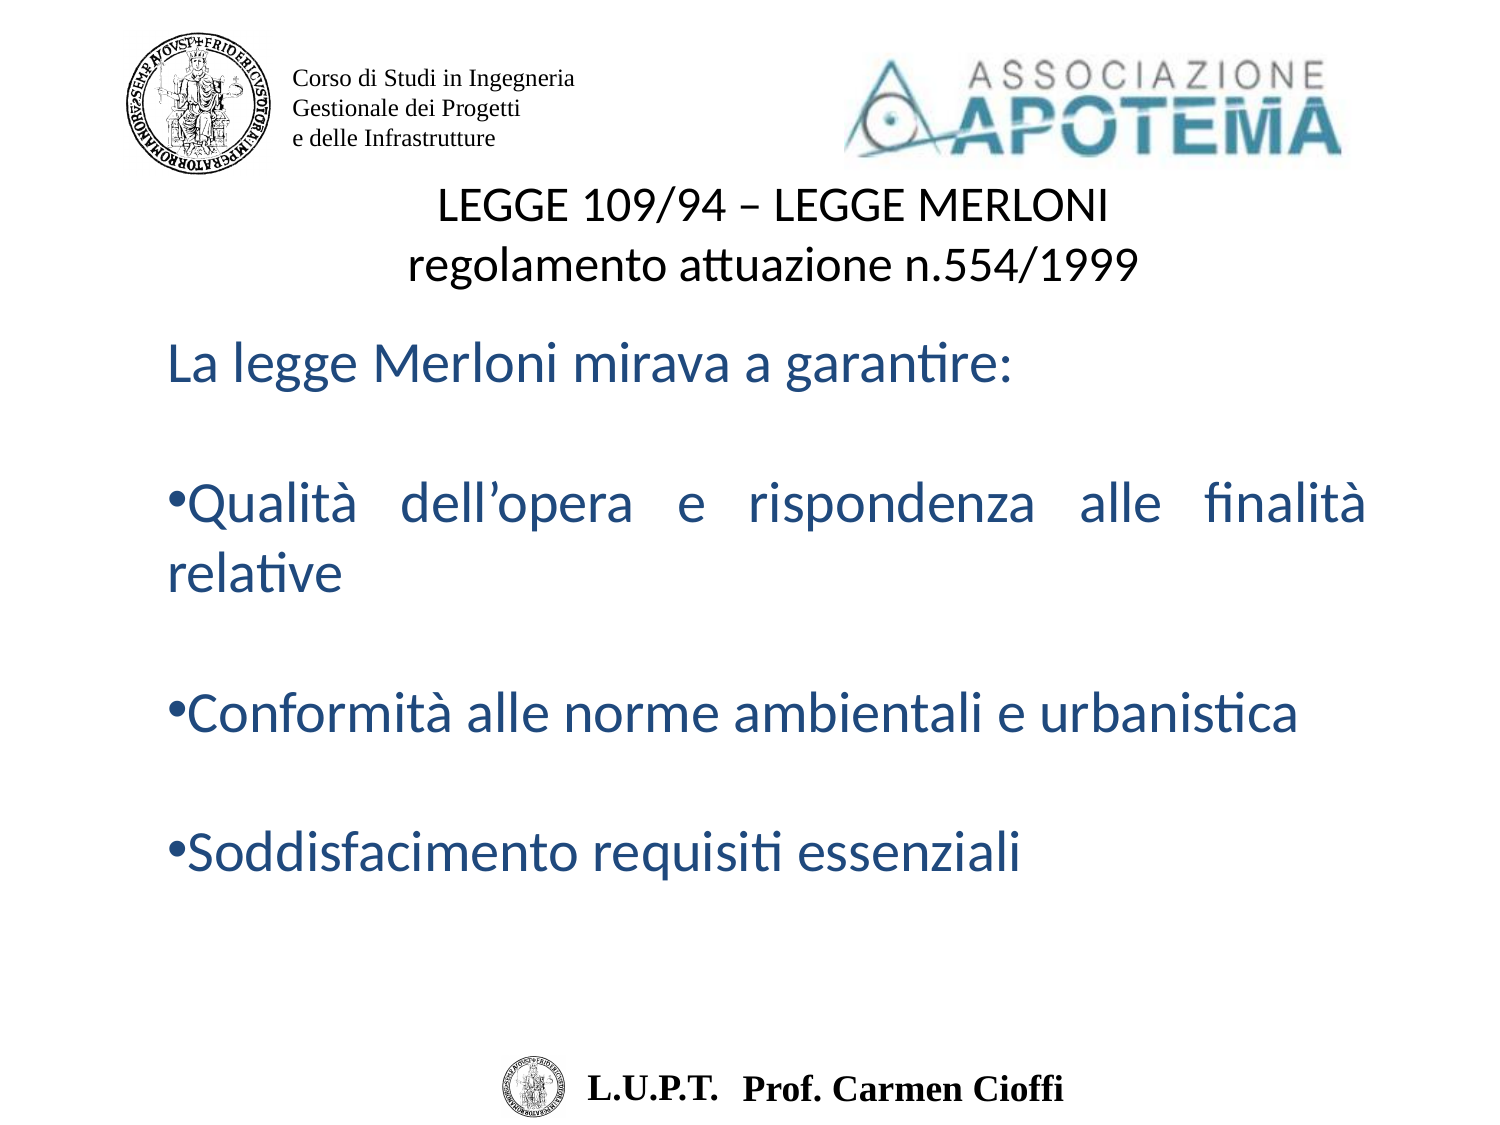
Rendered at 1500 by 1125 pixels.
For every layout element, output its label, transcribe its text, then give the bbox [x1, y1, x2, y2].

picture [123, 30, 273, 176]
text_box LEGGE 109/94 – LEGGE MERLONI regolamento attuazione n.554/1999 [222, 163, 1325, 299]
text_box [501, 1055, 751, 1118]
text_box Corso di Studi in Ingegneria Gestionale dei Progetti e delle Infrastrutture [277, 54, 597, 160]
picture [844, 30, 1353, 175]
text_box La legge Merloni mirava a garantire: Qualità dell’opera e rispondenza alle finalità relative Conformità alle norme ambientali e urbanistica Soddisfacimento requisiti essenziali [152, 316, 1383, 951]
subtitle Prof. Carmen Cioffi [752, 1056, 1105, 1116]
